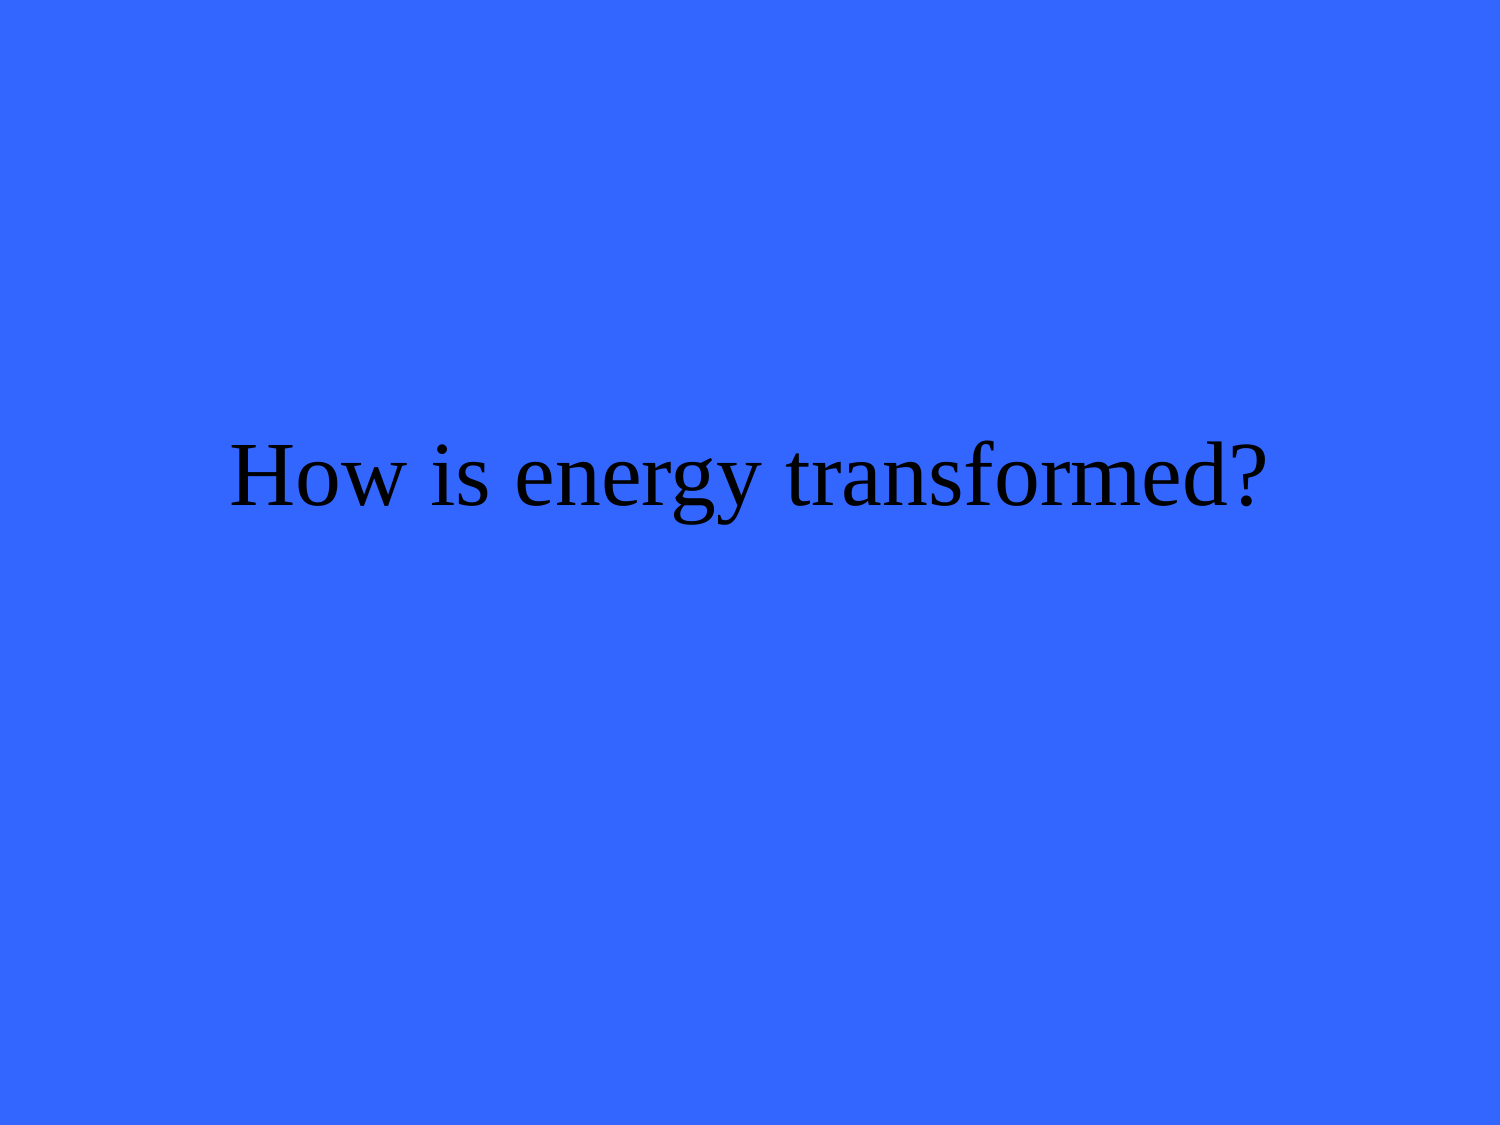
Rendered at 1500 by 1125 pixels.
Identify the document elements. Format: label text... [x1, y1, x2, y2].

title How is energy transformed? [112, 374, 1388, 563]
